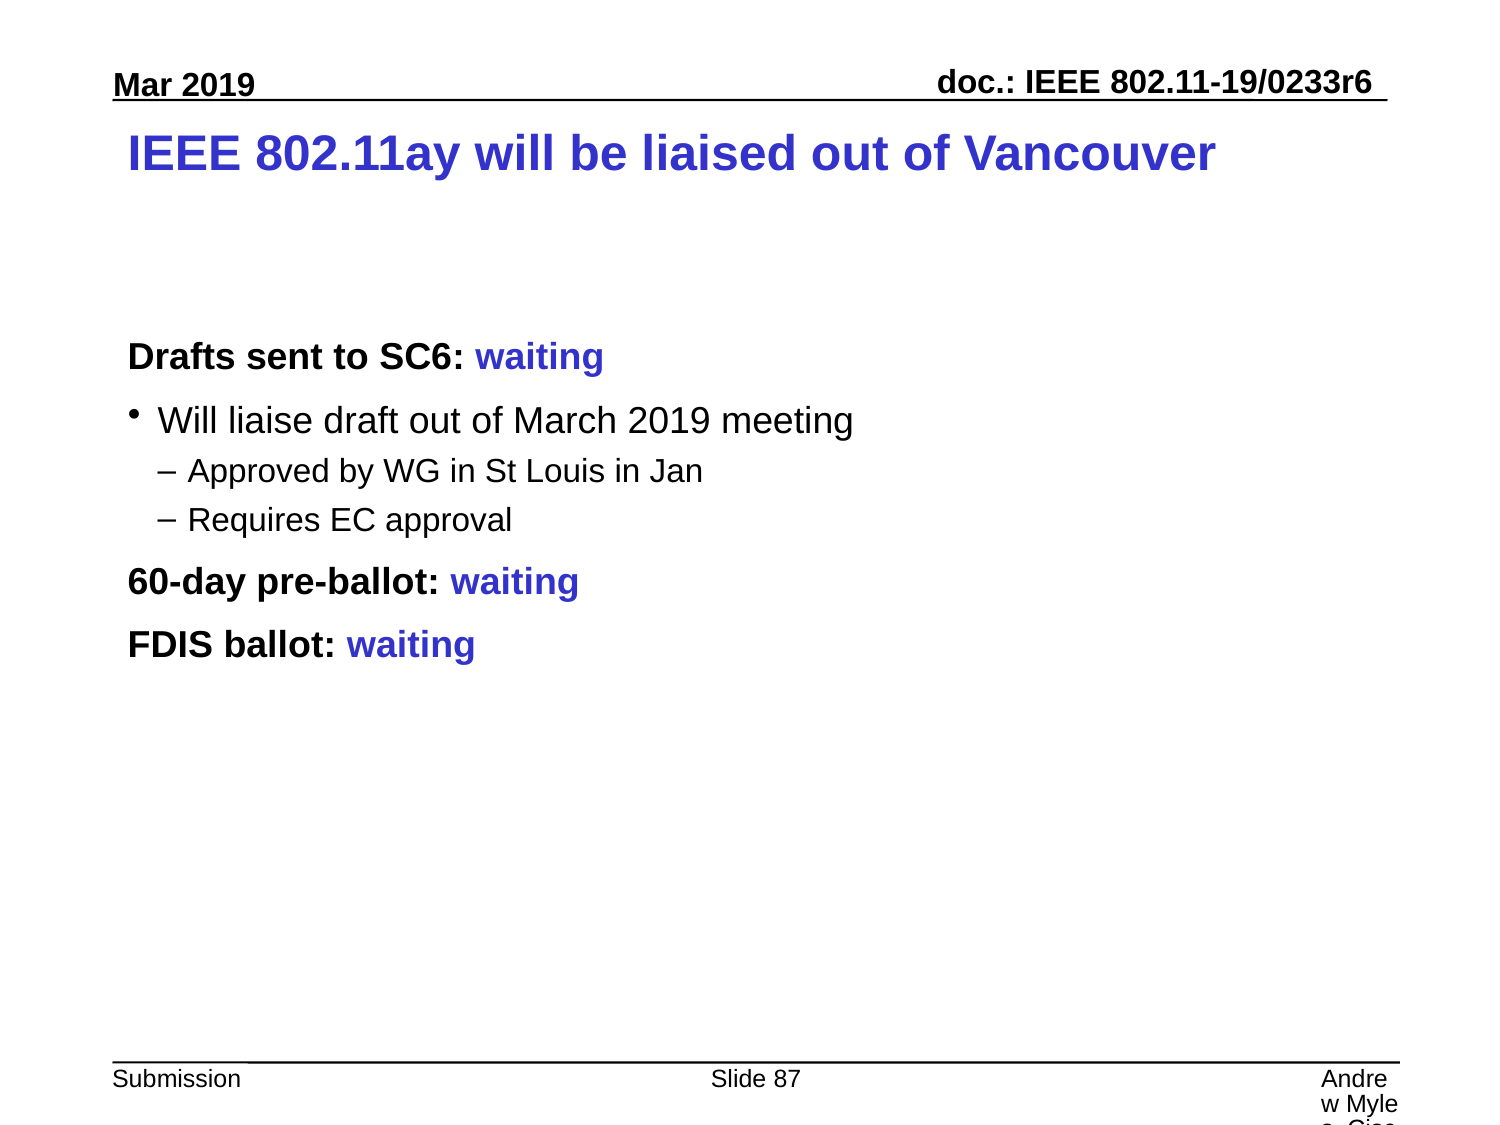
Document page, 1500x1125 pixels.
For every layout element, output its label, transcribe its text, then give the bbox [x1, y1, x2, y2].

footer Andrew Myles, Cisco [1320, 1061, 1402, 1093]
list Drafts sent to SC6: waiting Will liaise draft out of March 2019 meeting Approved by WG in St Louis in Jan Requires EC approval 60-day pre-ballot: waiting FDIS ballot: waiting [112, 324, 1388, 1000]
slide_number Slide 87 [709, 1061, 803, 1093]
title IEEE 802.11ay will be liaised out of Vancouver [112, 112, 1388, 288]
